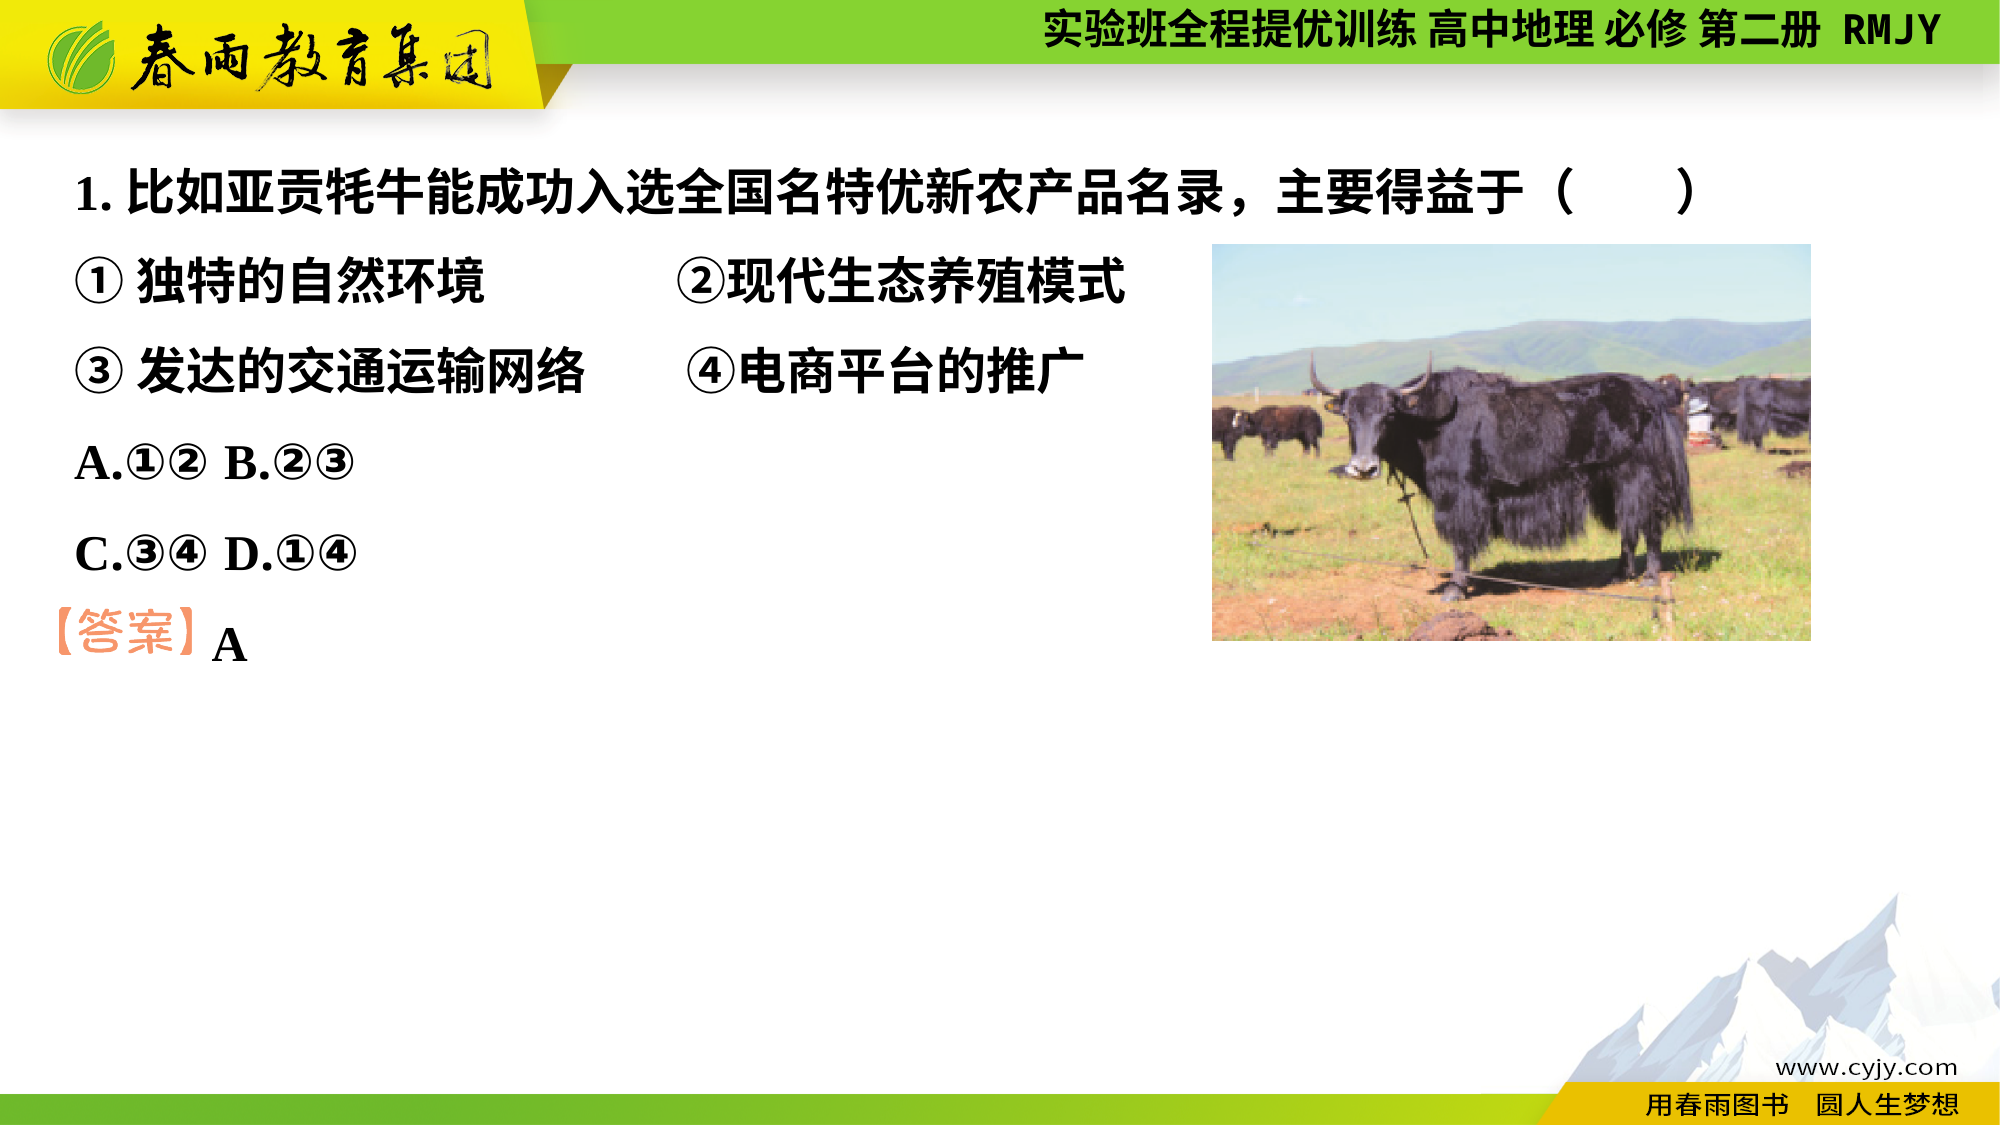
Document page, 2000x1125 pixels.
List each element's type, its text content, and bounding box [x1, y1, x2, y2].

list 1.比如亚贡牦牛能成功入选全国名特优新农产品名录，主要得益于（ ） ①独特的自然环境 ②现代生态养殖模式 ③发达的交通运输网络 ④电商平台的推广 A.①② B.②③ C.③④ D.①④ [59, 122, 1944, 573]
text_box A [59, 573, 1944, 679]
picture [0, 0, 2000, 1125]
